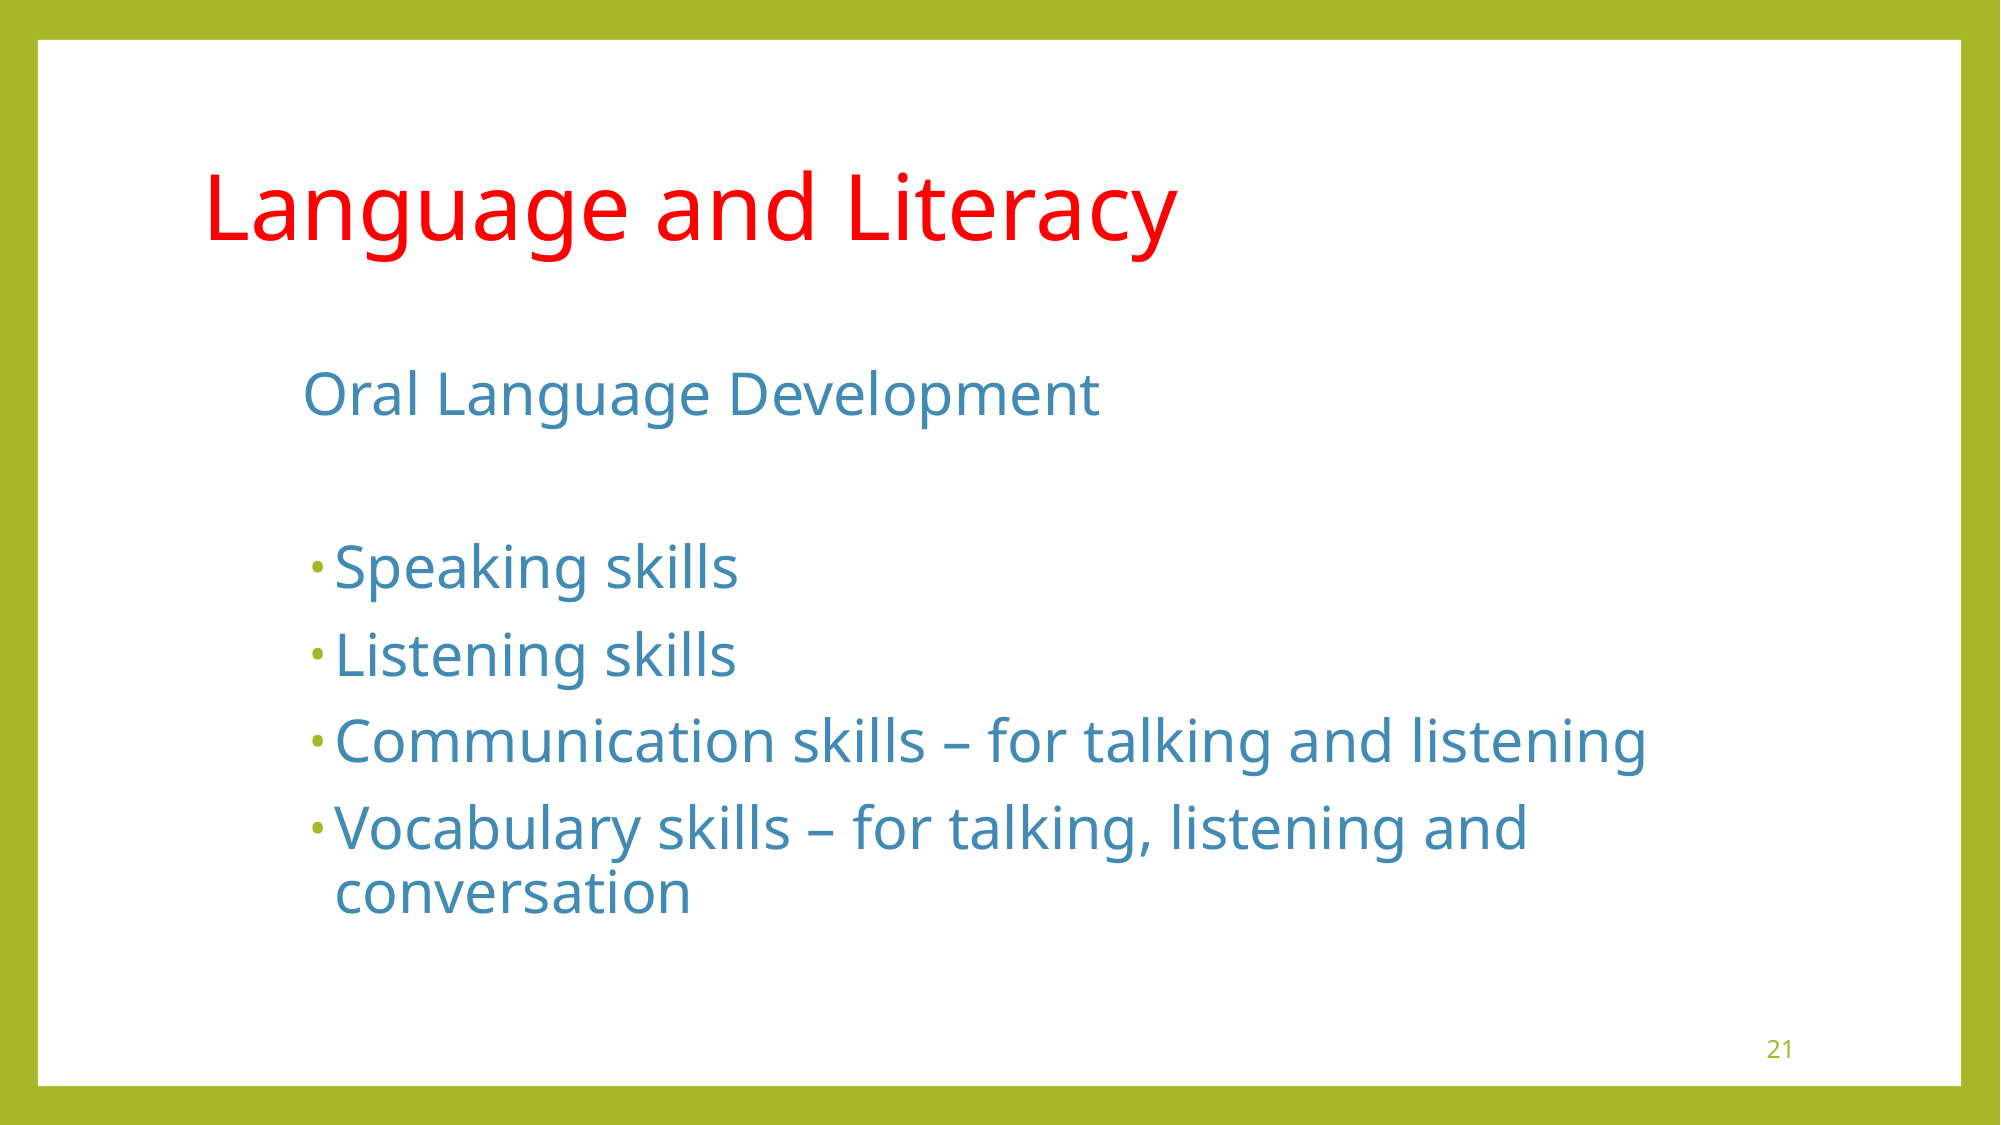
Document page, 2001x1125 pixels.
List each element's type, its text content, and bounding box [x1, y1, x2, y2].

list Oral Language Development Speaking skills Listening skills Communication skills – for talking and listening Vocabulary skills – for talking, listening and conversation [287, 262, 1675, 1005]
slide_number 21 [1530, 1020, 1811, 1081]
title Language and Literacy [187, 99, 1808, 323]
